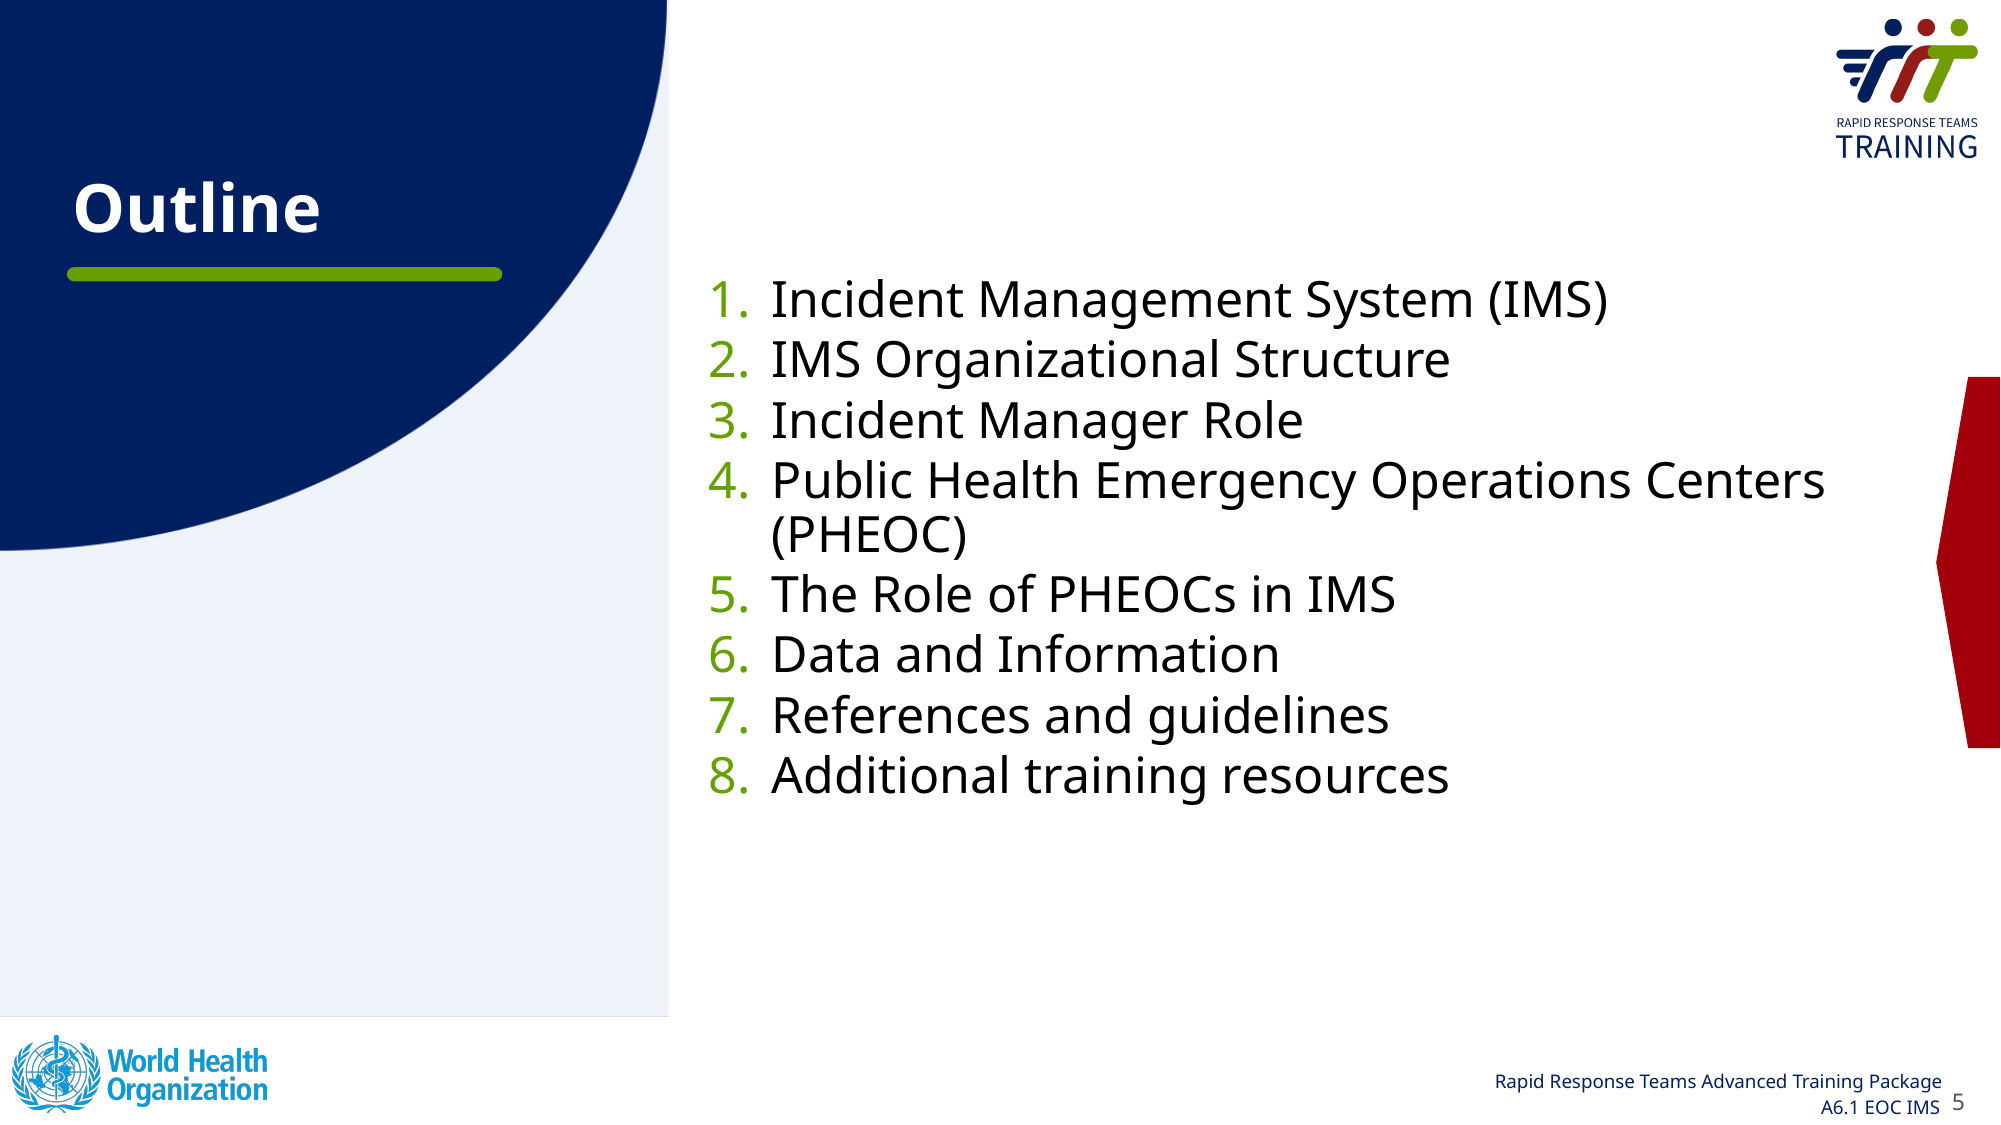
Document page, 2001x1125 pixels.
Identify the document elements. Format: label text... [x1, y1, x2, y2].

title Outline [64, 52, 601, 371]
picture [1835, 19, 1978, 167]
list Incident Management System (IMS) IMS Organizational Structure Incident Manager Role Public Health Emergency Operations Centers (PHEOC) The Role of PHEOCs in IMS Data and Information References and guidelines Additional training resources [700, 266, 1937, 1049]
picture [0, 0, 669, 1018]
picture [12, 1035, 267, 1113]
slide_number 5 [1882, 1049, 1916, 1092]
text_box [66, 267, 503, 282]
picture [58, 1050, 64, 1058]
picture [12, 1083, 48, 1113]
